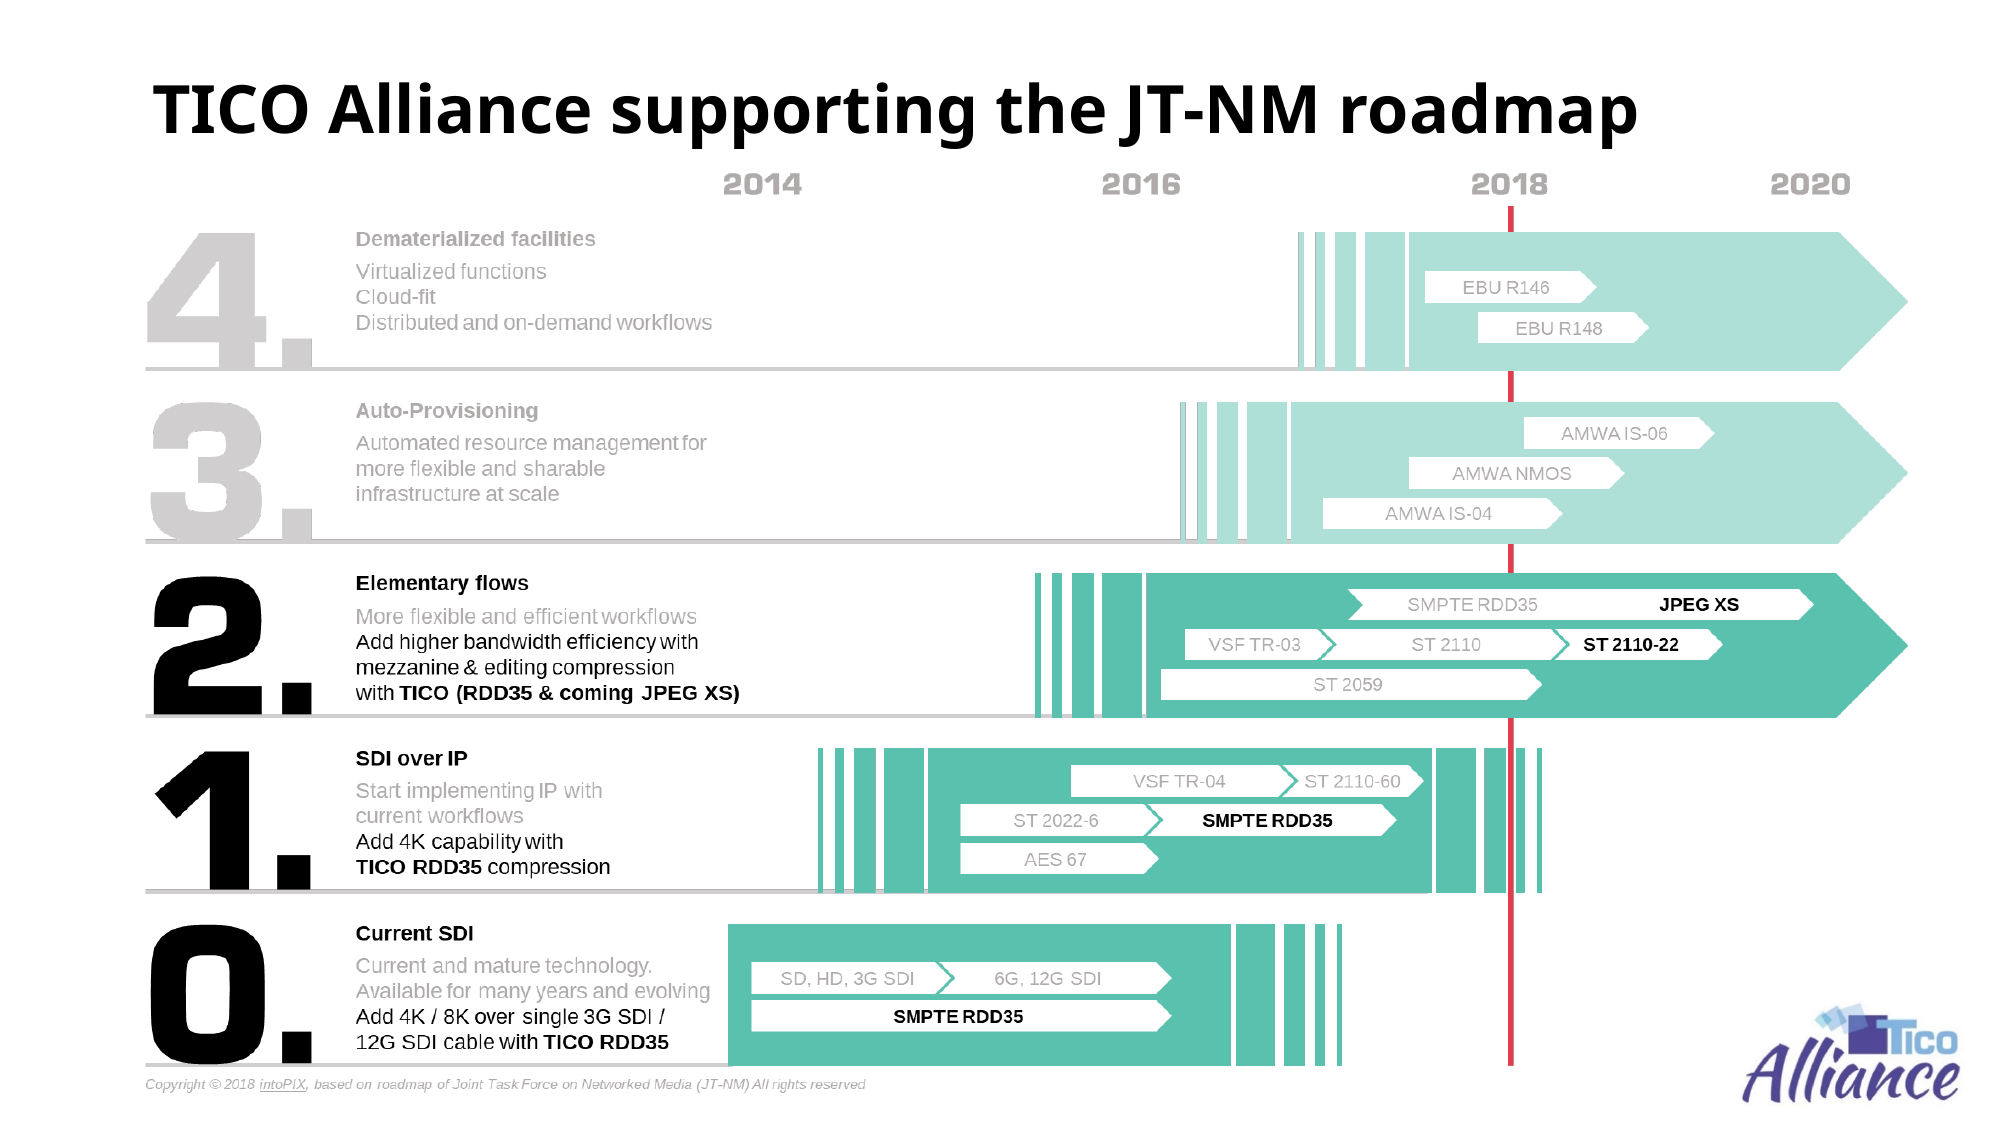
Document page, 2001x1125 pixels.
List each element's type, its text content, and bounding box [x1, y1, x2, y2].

title TICO Alliance supporting the JT-NM roadmap [137, 59, 1863, 107]
picture [17, 109, 1971, 1125]
